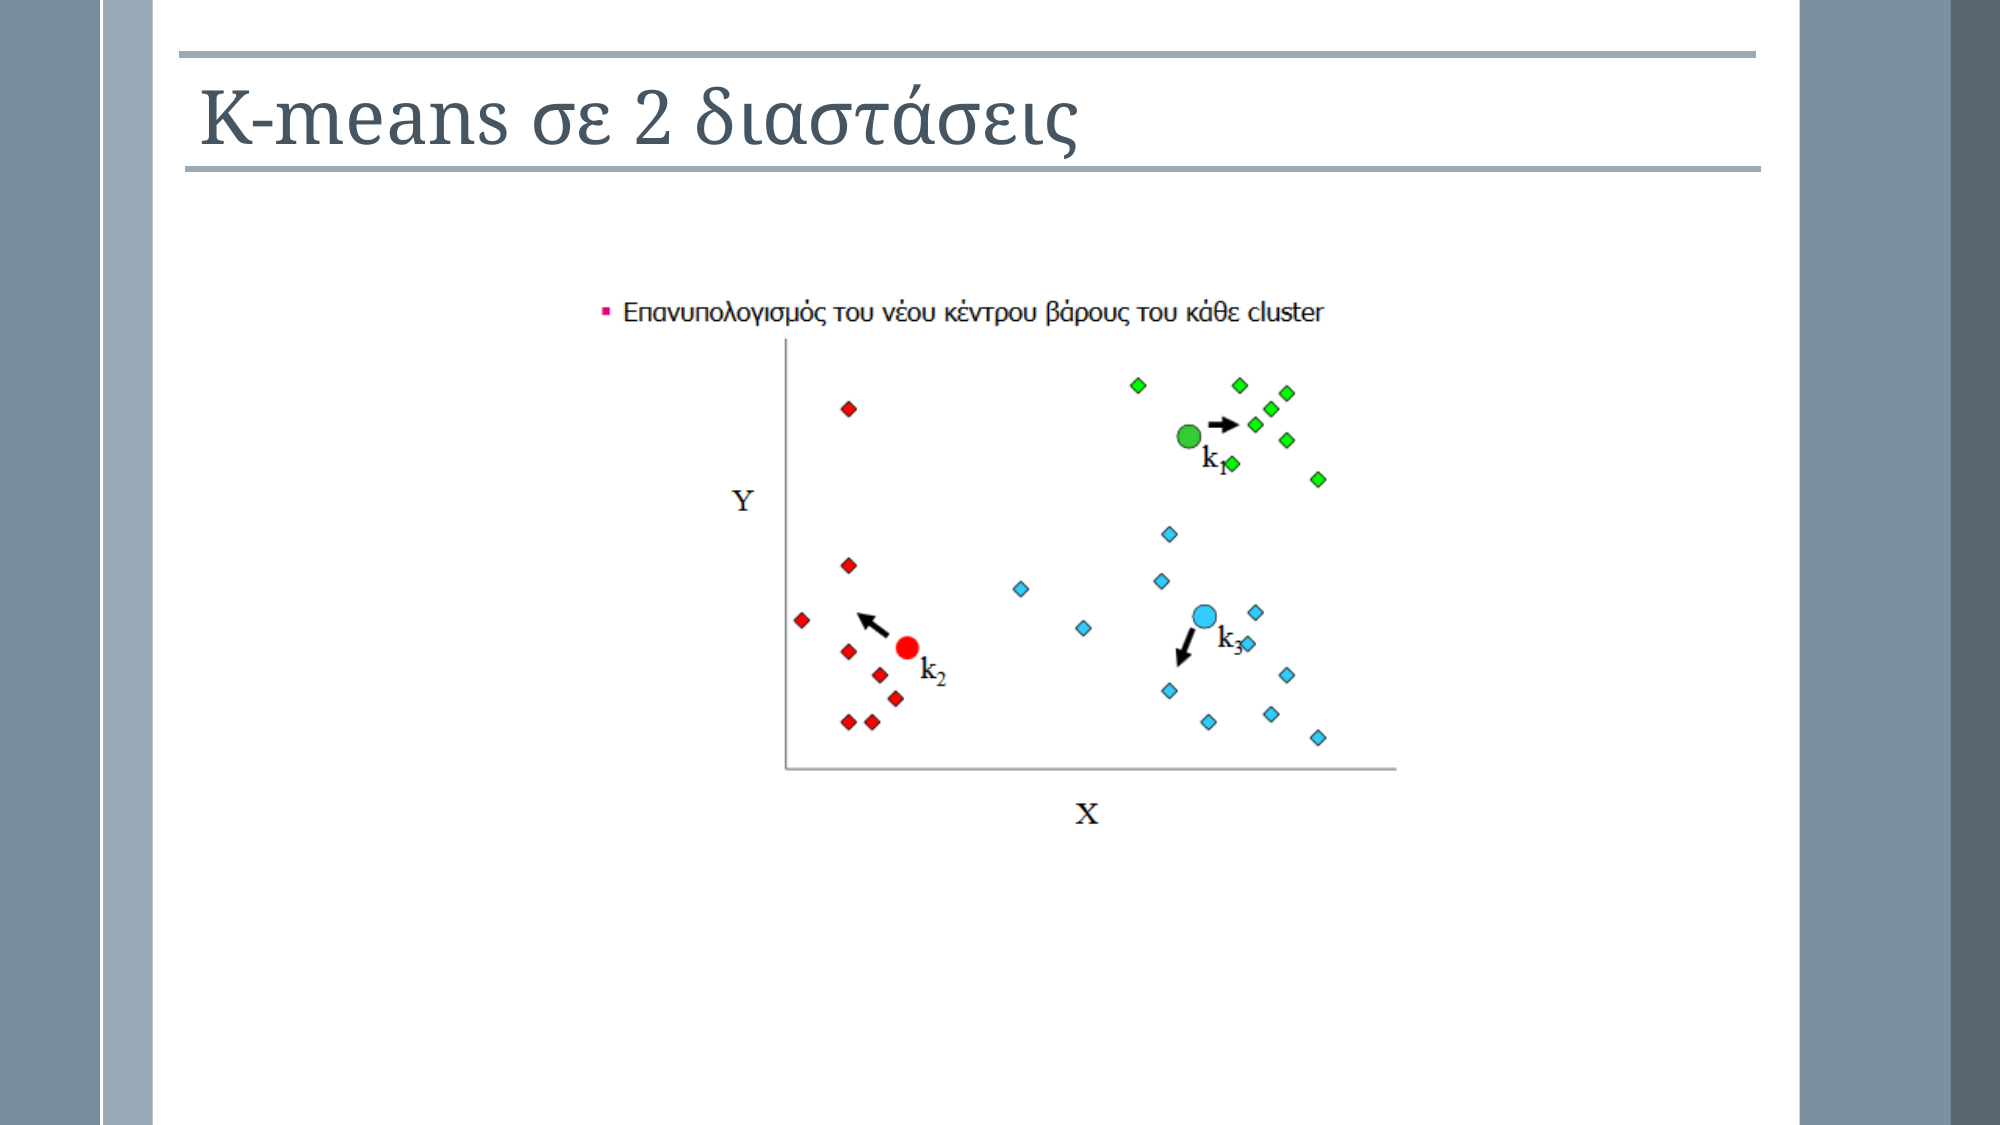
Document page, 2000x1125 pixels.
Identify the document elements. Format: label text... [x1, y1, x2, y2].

picture [588, 284, 1411, 835]
text_box K-means σε 2 διαστάσεις [184, 62, 1756, 167]
